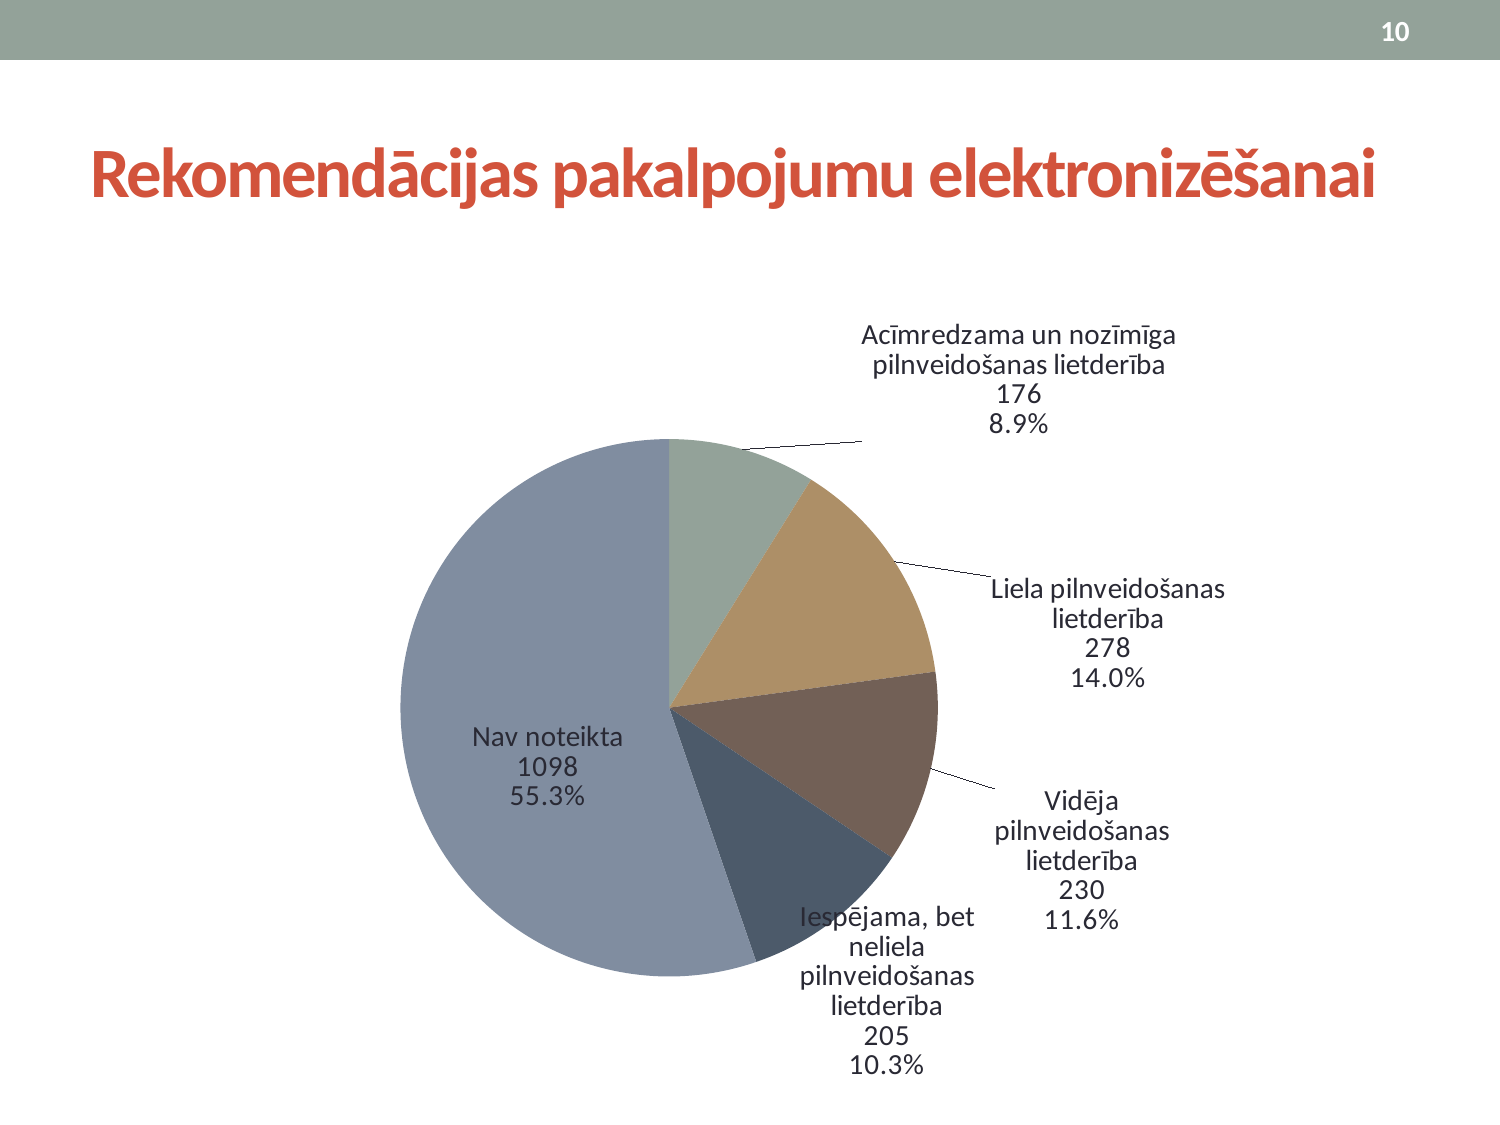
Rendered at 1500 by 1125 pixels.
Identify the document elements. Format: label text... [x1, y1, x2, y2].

slide_number 10 [1250, 3, 1425, 57]
title Rekomendācijas pakalpojumu elektronizēšanai [75, 87, 1425, 250]
chart [135, 302, 1306, 1084]
